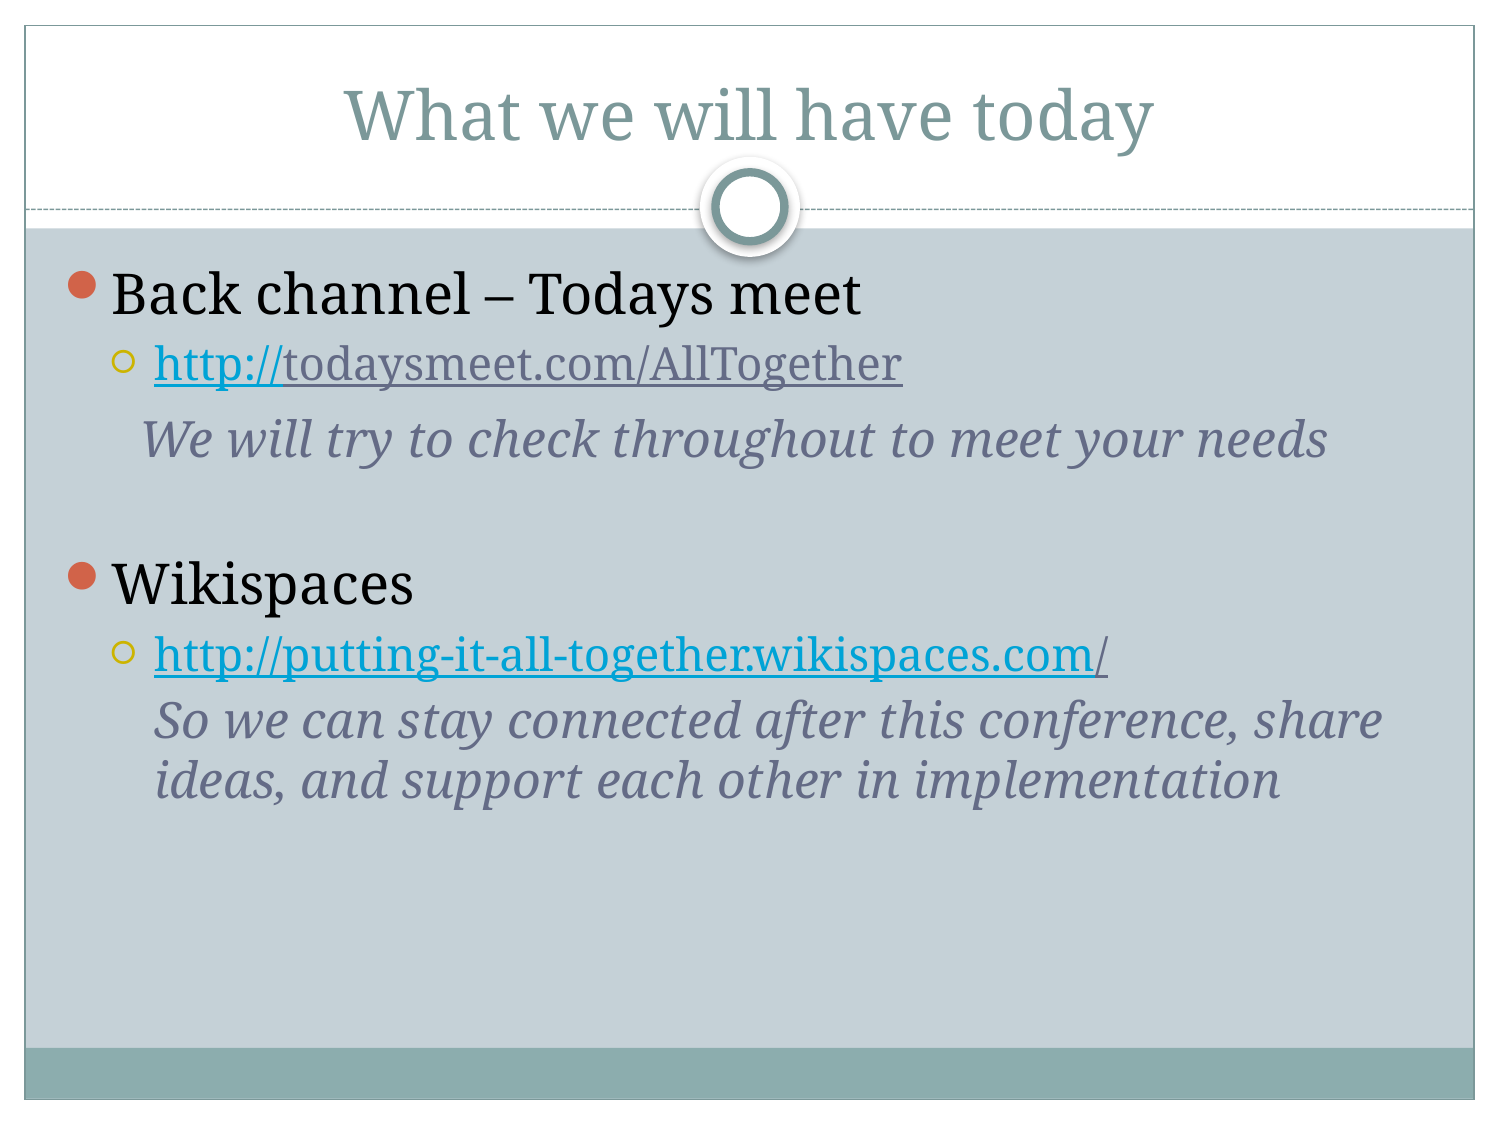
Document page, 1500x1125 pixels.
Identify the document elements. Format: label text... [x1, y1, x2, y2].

title What we will have today [49, 37, 1450, 162]
list Back channel – Todays meet http://todaysmeet.com/AllTogether We will try to check throughout to meet your needs Wikispaces http://putting-it-all-together.wikispaces.com/ So we can stay connected after this conference, share ideas, and support each other in implementation [49, 250, 1445, 1001]
